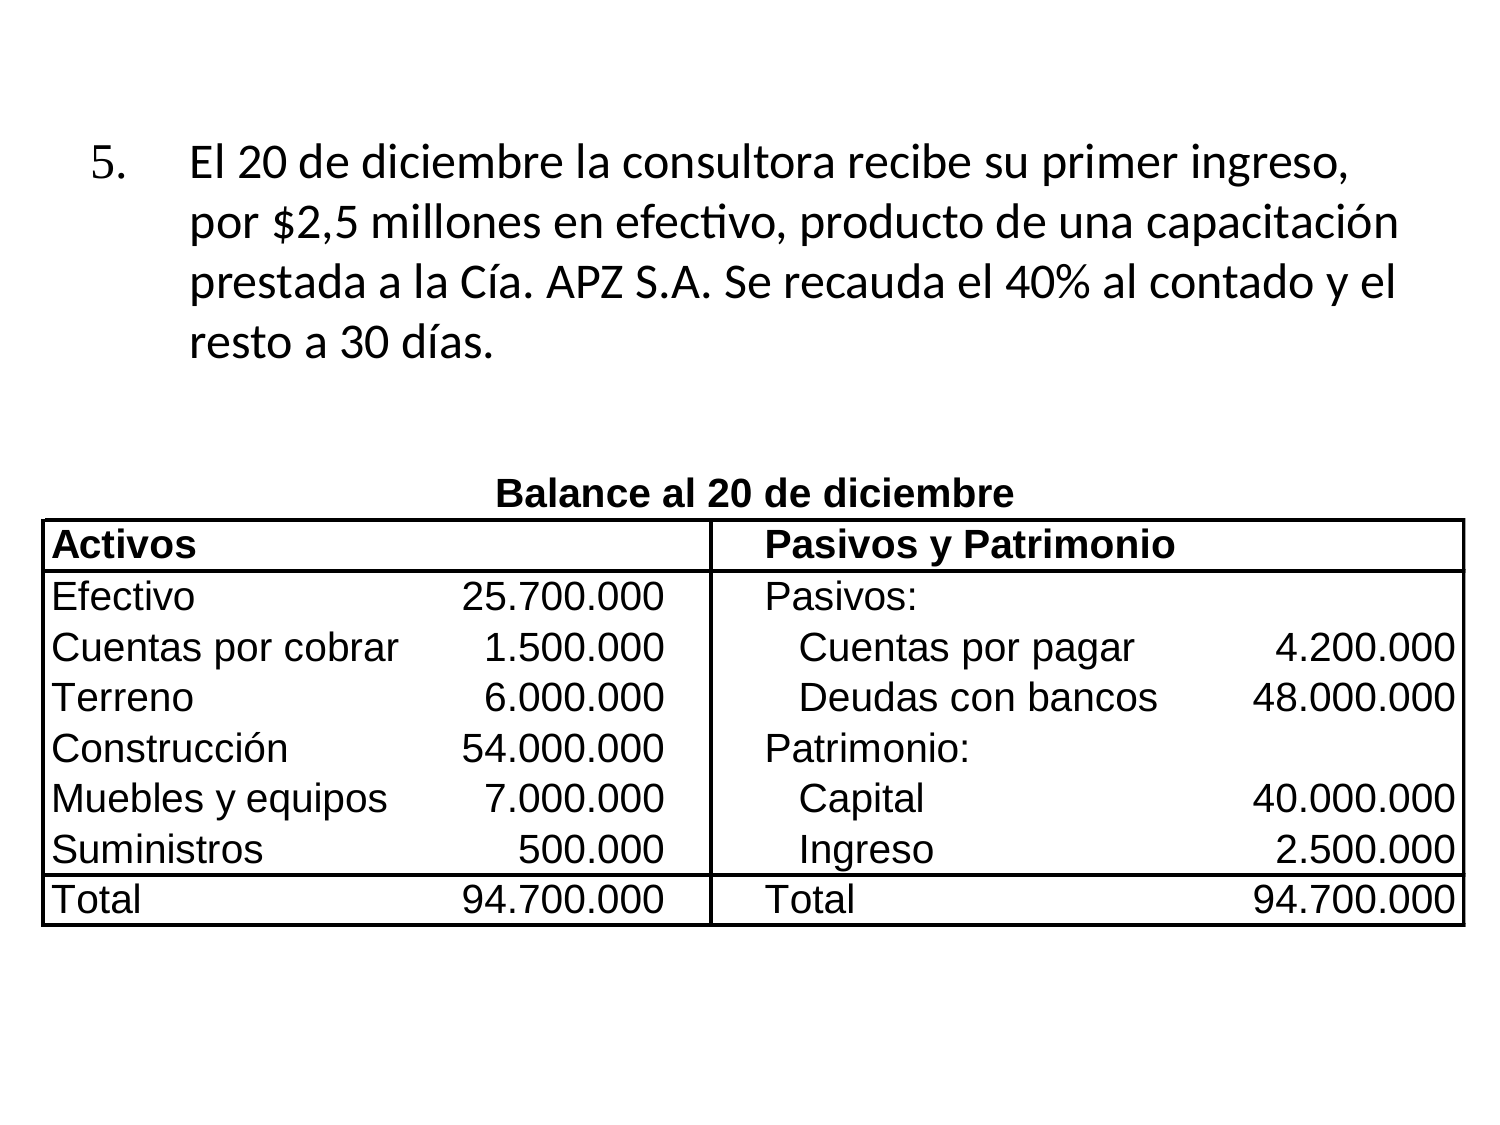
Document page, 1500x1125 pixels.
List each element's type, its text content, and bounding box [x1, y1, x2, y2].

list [40, 467, 1467, 928]
list 5. El 20 de diciembre la consultora recibe su primer ingreso, por $2,5 millones en efectivo, producto de una capacitación prestada a la Cía. APZ S.A. Se recauda el 40% al contado y el resto a 30 días. [75, 120, 1436, 386]
